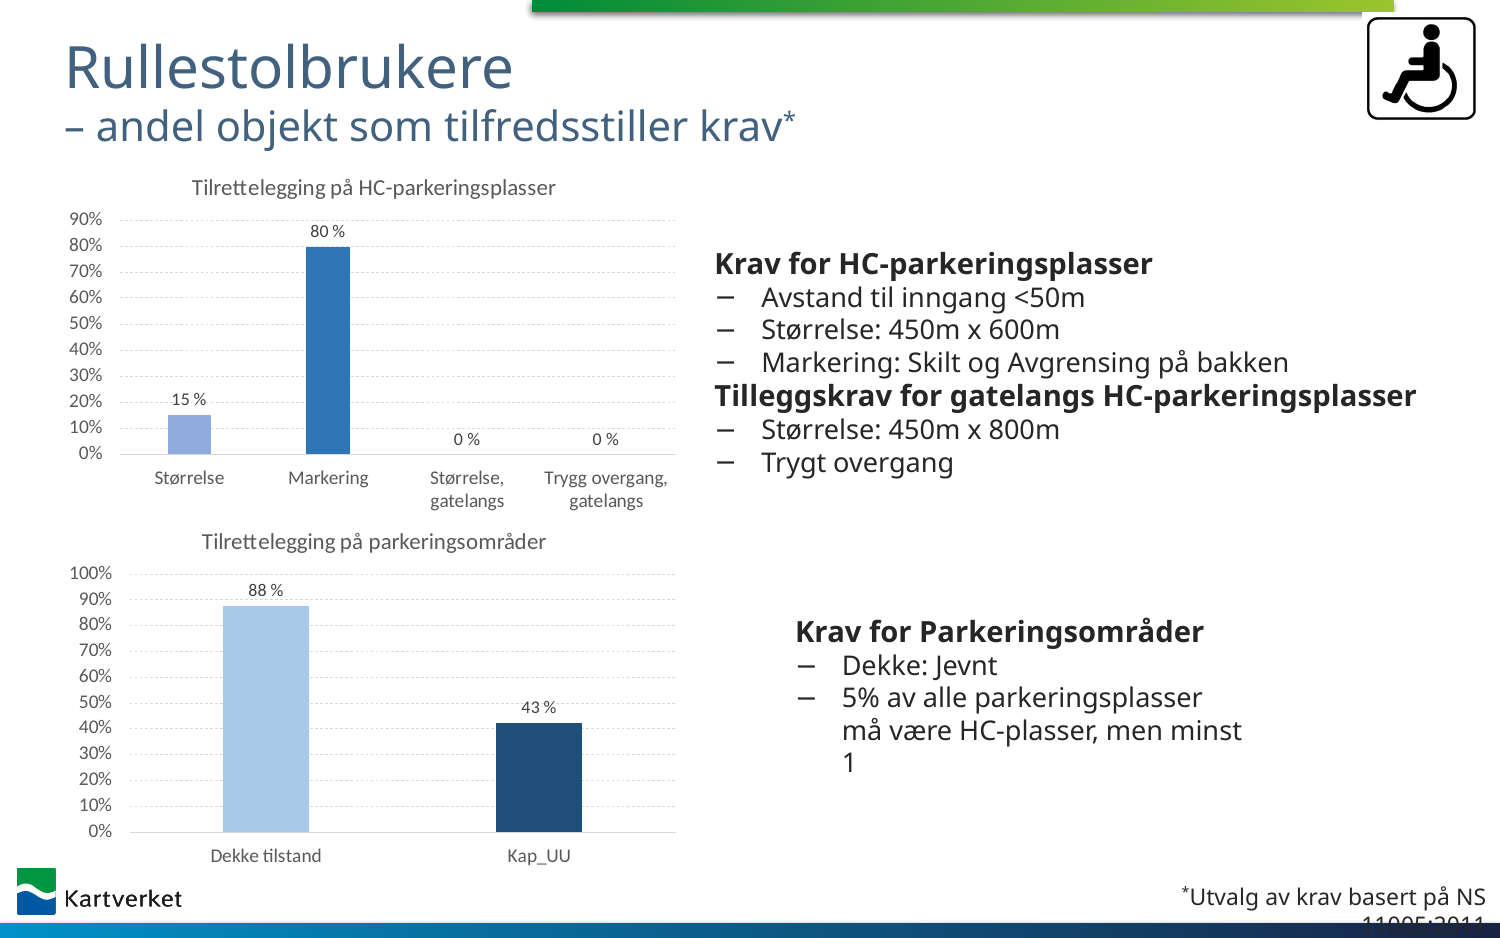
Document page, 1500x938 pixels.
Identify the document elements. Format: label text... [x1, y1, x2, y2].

picture [1362, 12, 1481, 126]
text_box Krav for Parkeringsområder Dekke: Jevnt 5% av alle parkeringsplasser må være HC-plasser, men minst 1 [780, 605, 1261, 786]
picture [62, 520, 687, 874]
text_box *Utvalg av krav basert på NS 11005:2011 [1068, 873, 1500, 938]
text_box Rullestolbrukere – andel objekt som tilfredsstiller krav* [49, 25, 1431, 158]
text_box Krav for HC-parkeringsplasser Avstand til inngang <50m Størrelse: 450m x 600m Markering: Skilt og Avgrensing på bakken Tilleggskrav for gatelangs HC-parkeringsplasser Størrelse: 450m x 800m Trygt overgang [699, 237, 1433, 485]
picture [62, 166, 687, 519]
